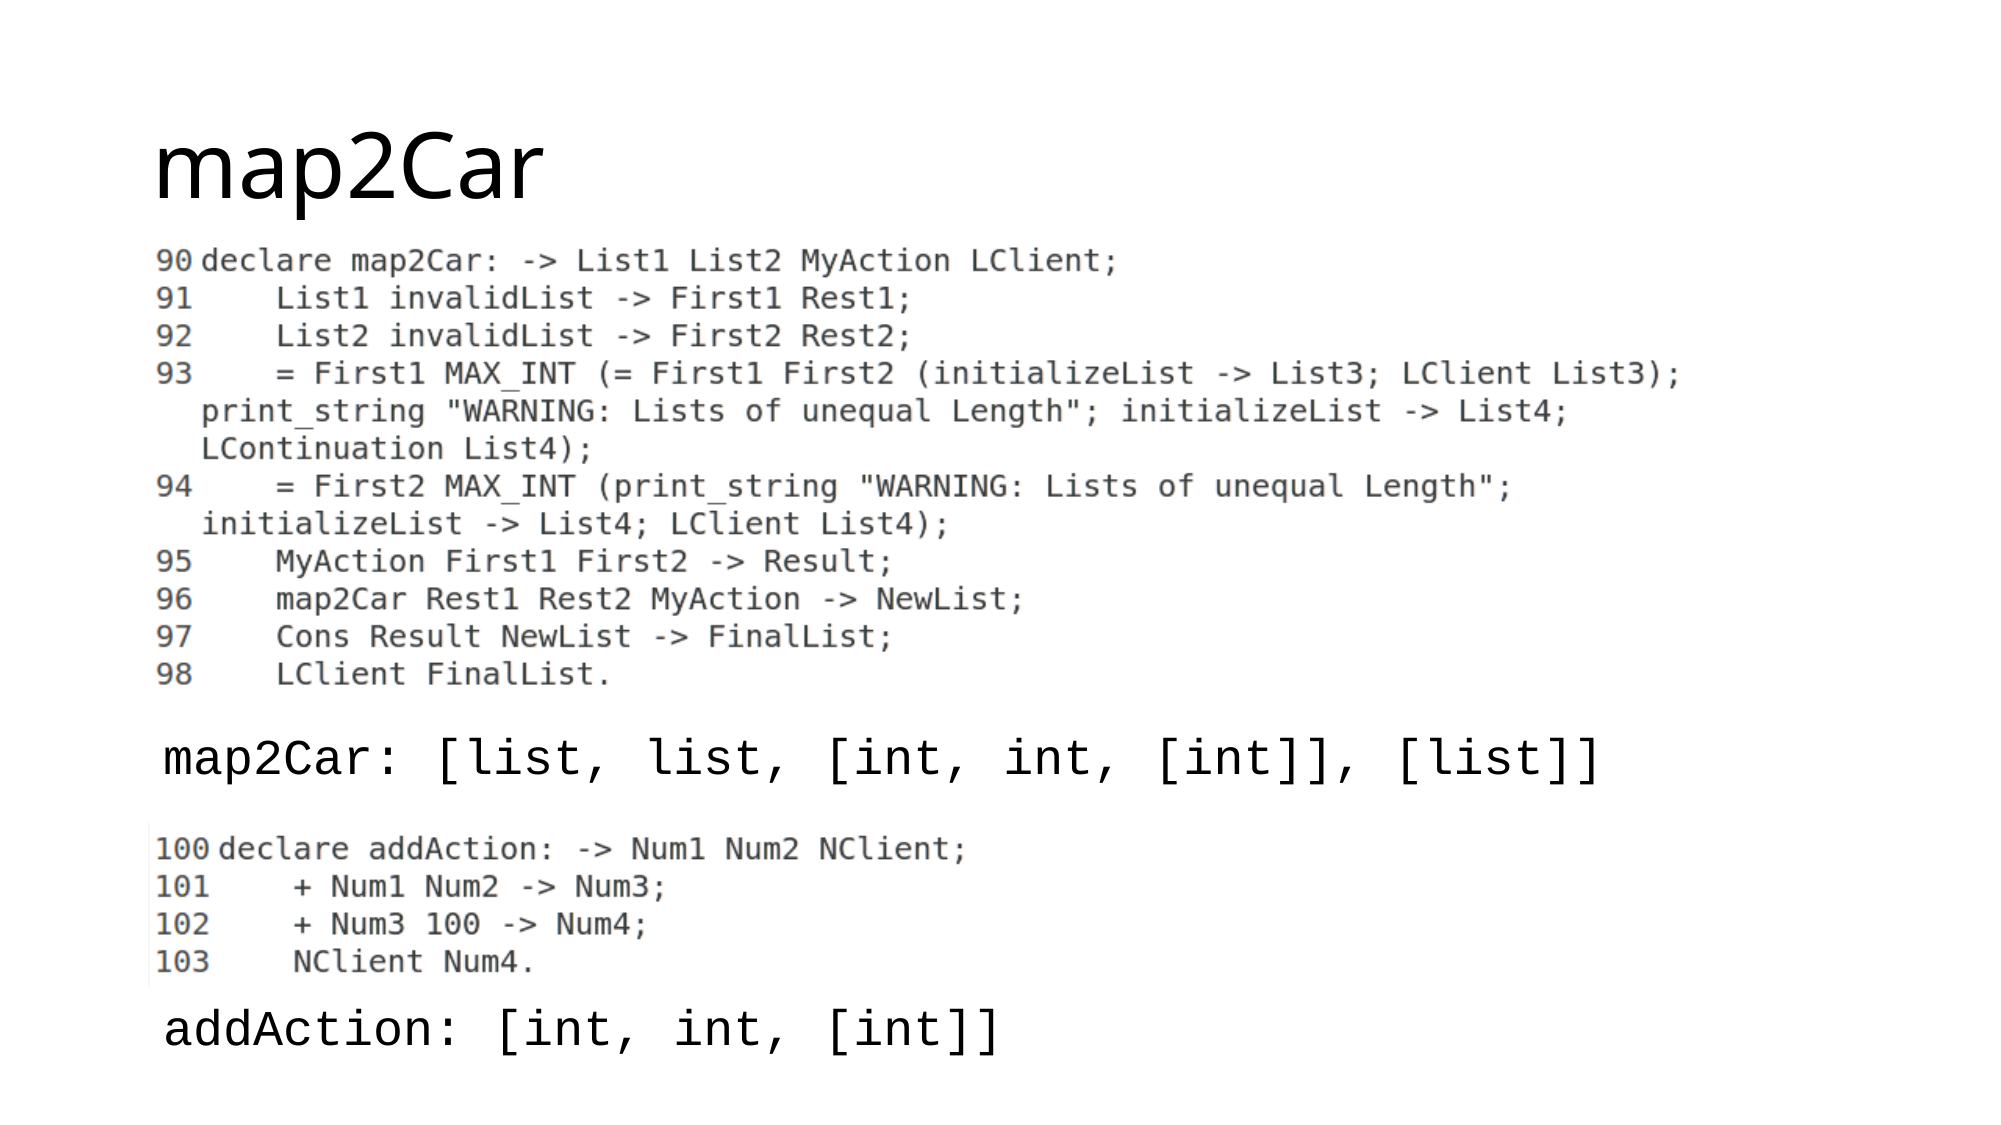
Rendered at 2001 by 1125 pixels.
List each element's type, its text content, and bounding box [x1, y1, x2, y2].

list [148, 822, 971, 988]
text_box addAction: [int, int, [int]] [148, 987, 1652, 1063]
picture [137, 240, 1699, 688]
title map2Car [137, 59, 1863, 278]
text_box map2Car: [list, list, [int, int, [int]], [list]] [148, 717, 1652, 792]
